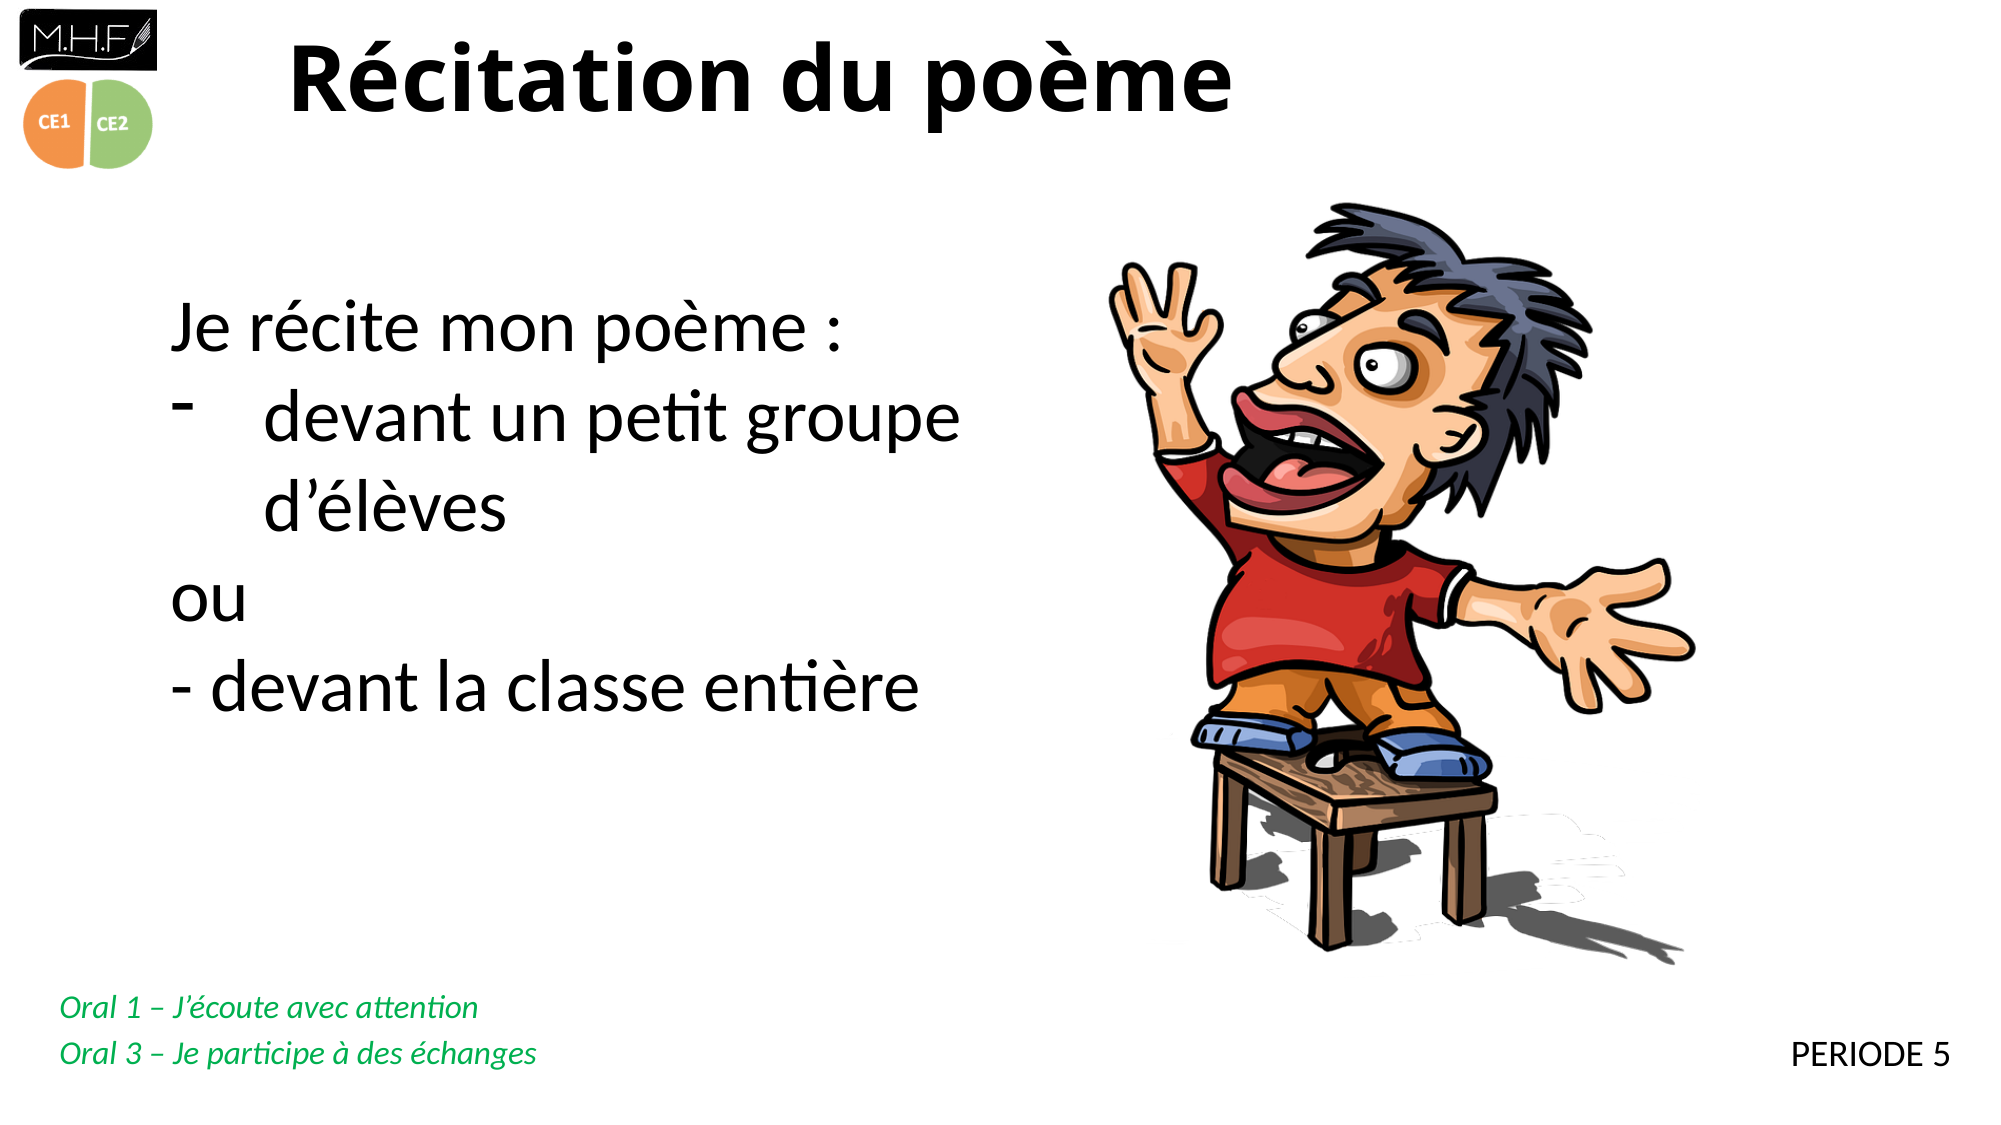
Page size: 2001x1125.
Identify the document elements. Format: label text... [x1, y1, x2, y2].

picture [1, 7, 177, 207]
text_box Oral 1 – J’écoute avec attention Oral 3 – Je participe à des échanges [44, 977, 1346, 1092]
text_box PERIODE 5 [1362, 1021, 1967, 1082]
title Récitation du poème [271, 7, 1818, 156]
picture [1085, 162, 1700, 978]
text_box Je récite mon poème : devant un petit groupe d’élèves ou - devant la classe entière [155, 268, 1045, 824]
